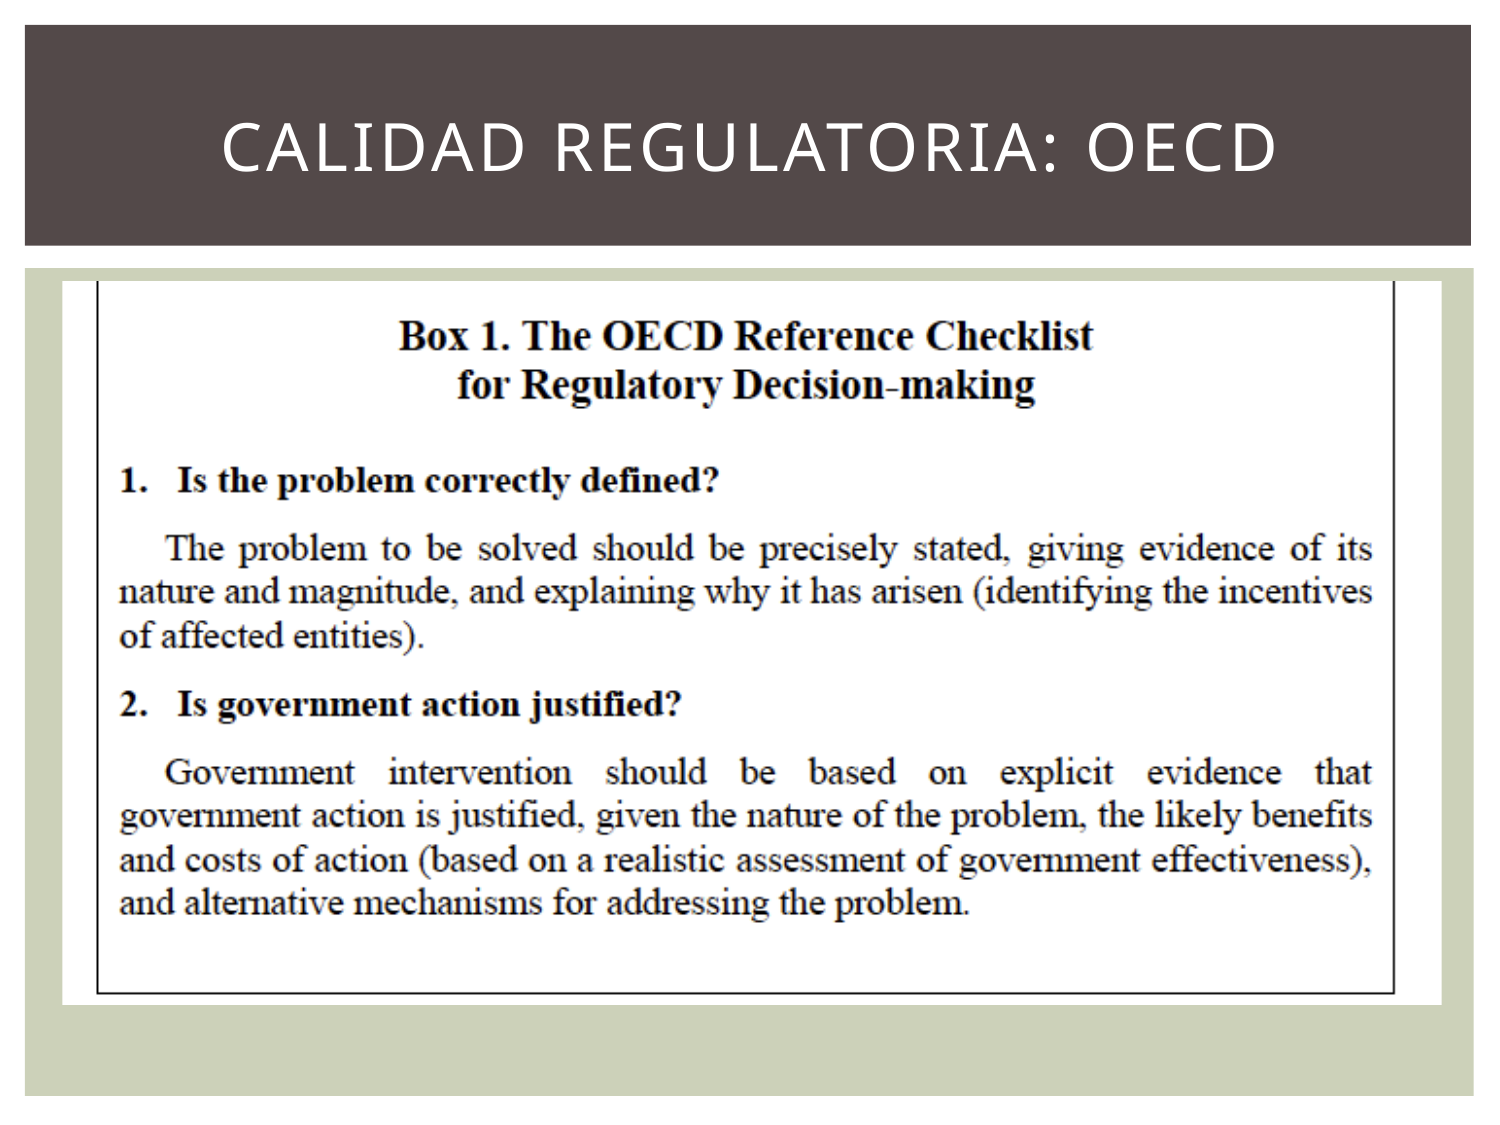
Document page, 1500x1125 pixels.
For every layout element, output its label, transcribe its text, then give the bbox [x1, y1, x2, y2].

title Calidad regulatoria: OECD [62, 58, 1438, 232]
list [62, 281, 1442, 1006]
